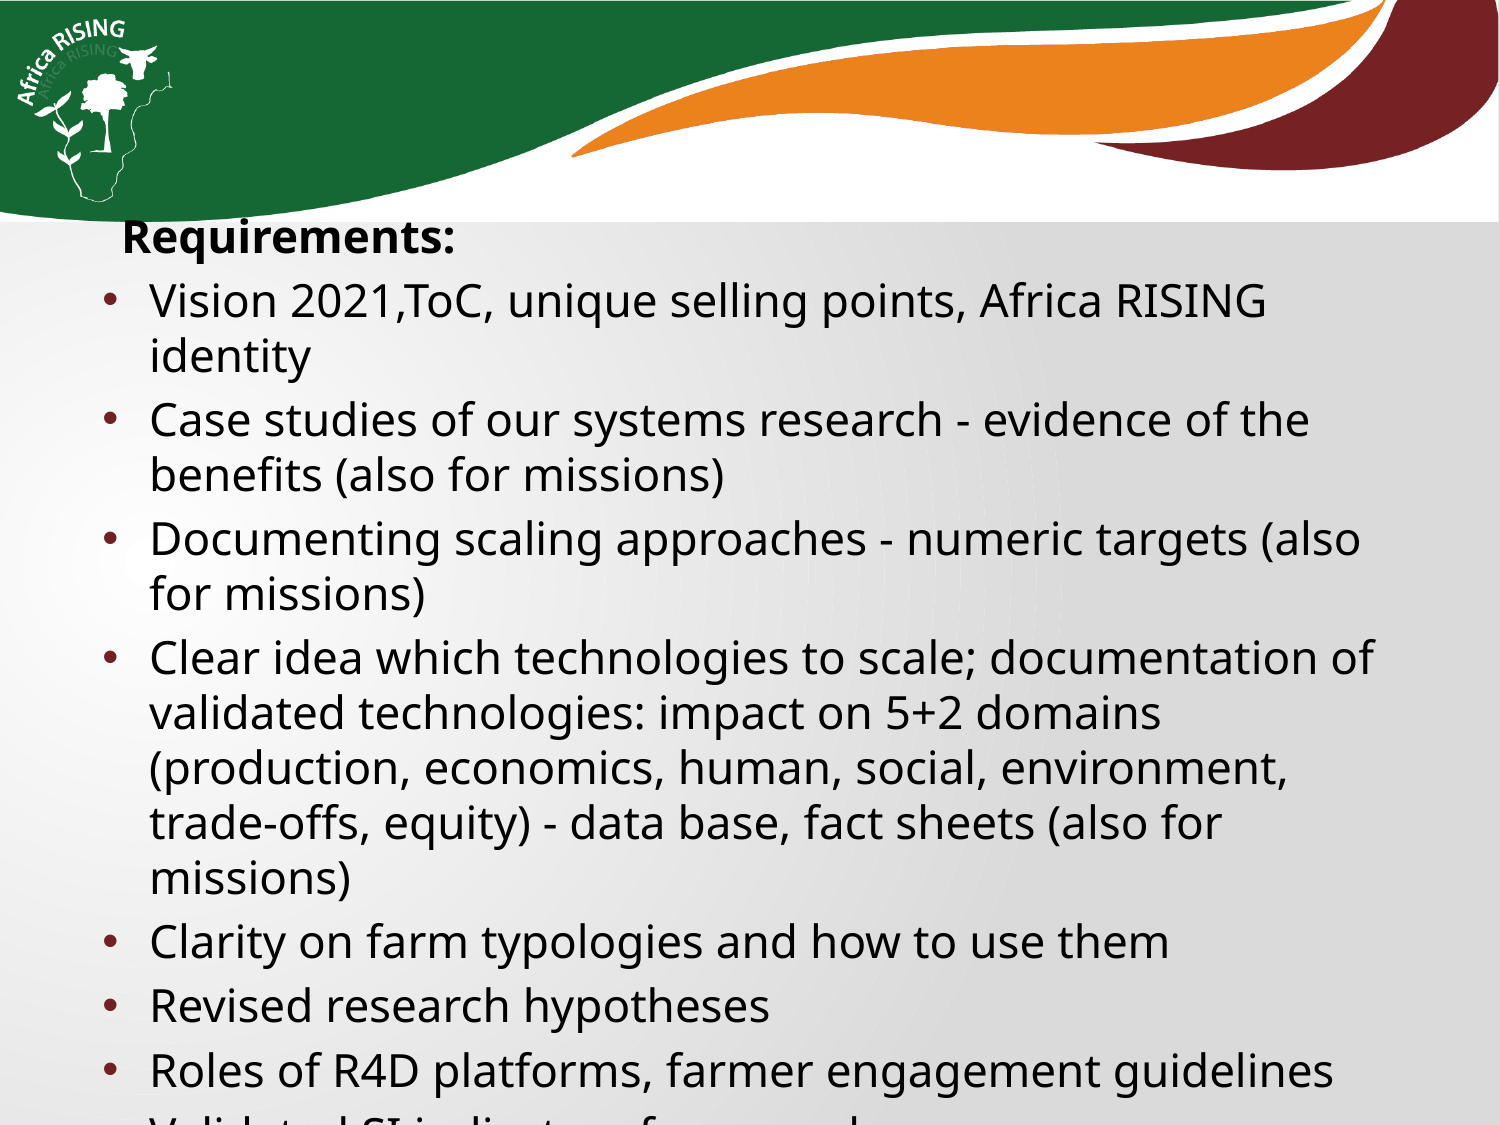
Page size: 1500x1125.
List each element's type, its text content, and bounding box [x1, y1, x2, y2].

picture [0, 0, 1499, 222]
list Requirements: Vision 2021,ToC, unique selling points, Africa RISING identity Case studies of our systems research - evidence of the benefits (also for missions) Documenting scaling approaches - numeric targets (also for missions) Clear idea which technologies to scale; documentation of validated technologies: impact on 5+2 domains (production, economics, human, social, environment, trade-offs, equity) - data base, fact sheets (also for missions) Clarity on farm typologies and how to use them Revised research hypotheses Roles of R4D platforms, farmer engagement guidelines Validated SI indicators framework [87, 200, 1438, 1075]
